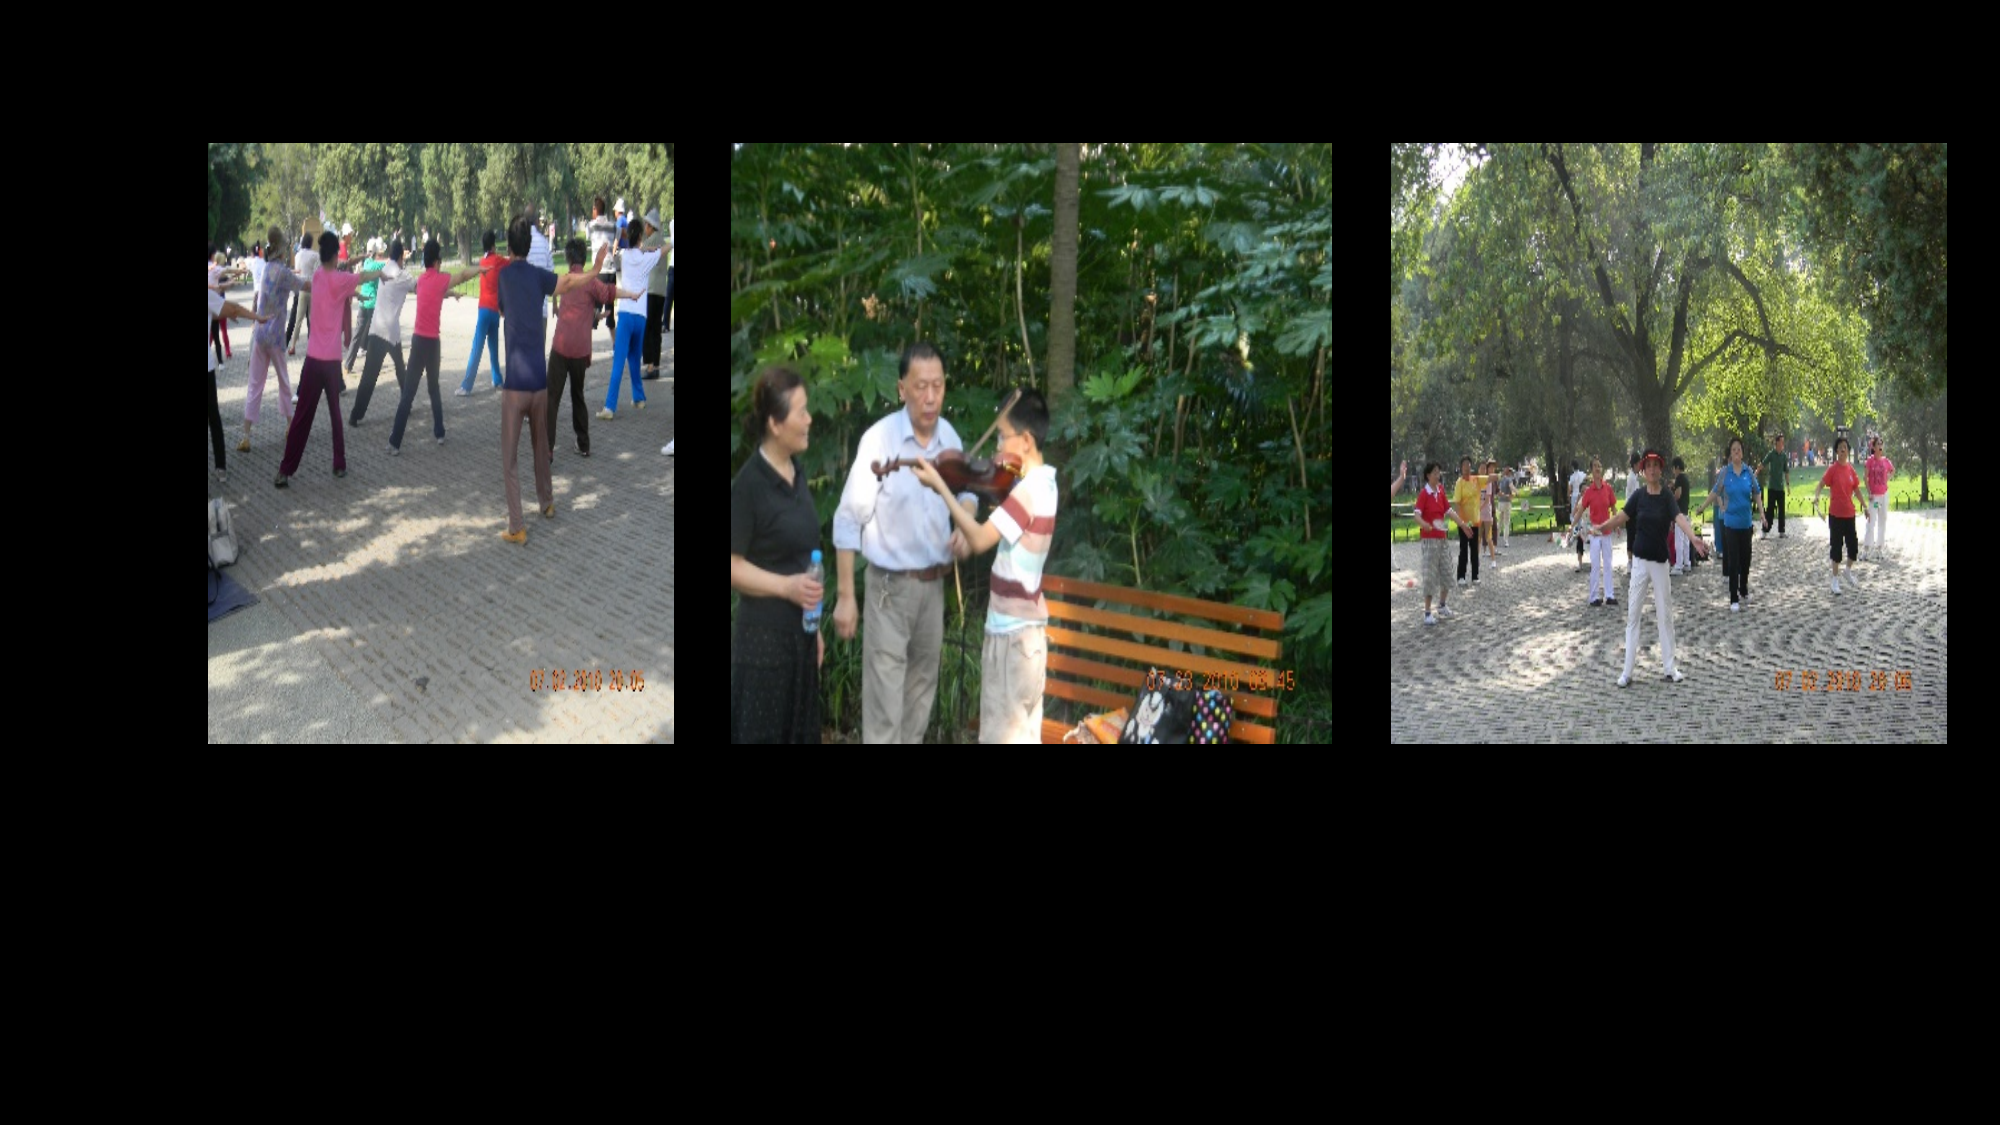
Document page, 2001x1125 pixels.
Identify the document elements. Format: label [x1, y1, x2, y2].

picture [208, 143, 674, 744]
picture [1391, 143, 1947, 744]
picture [731, 143, 1332, 744]
